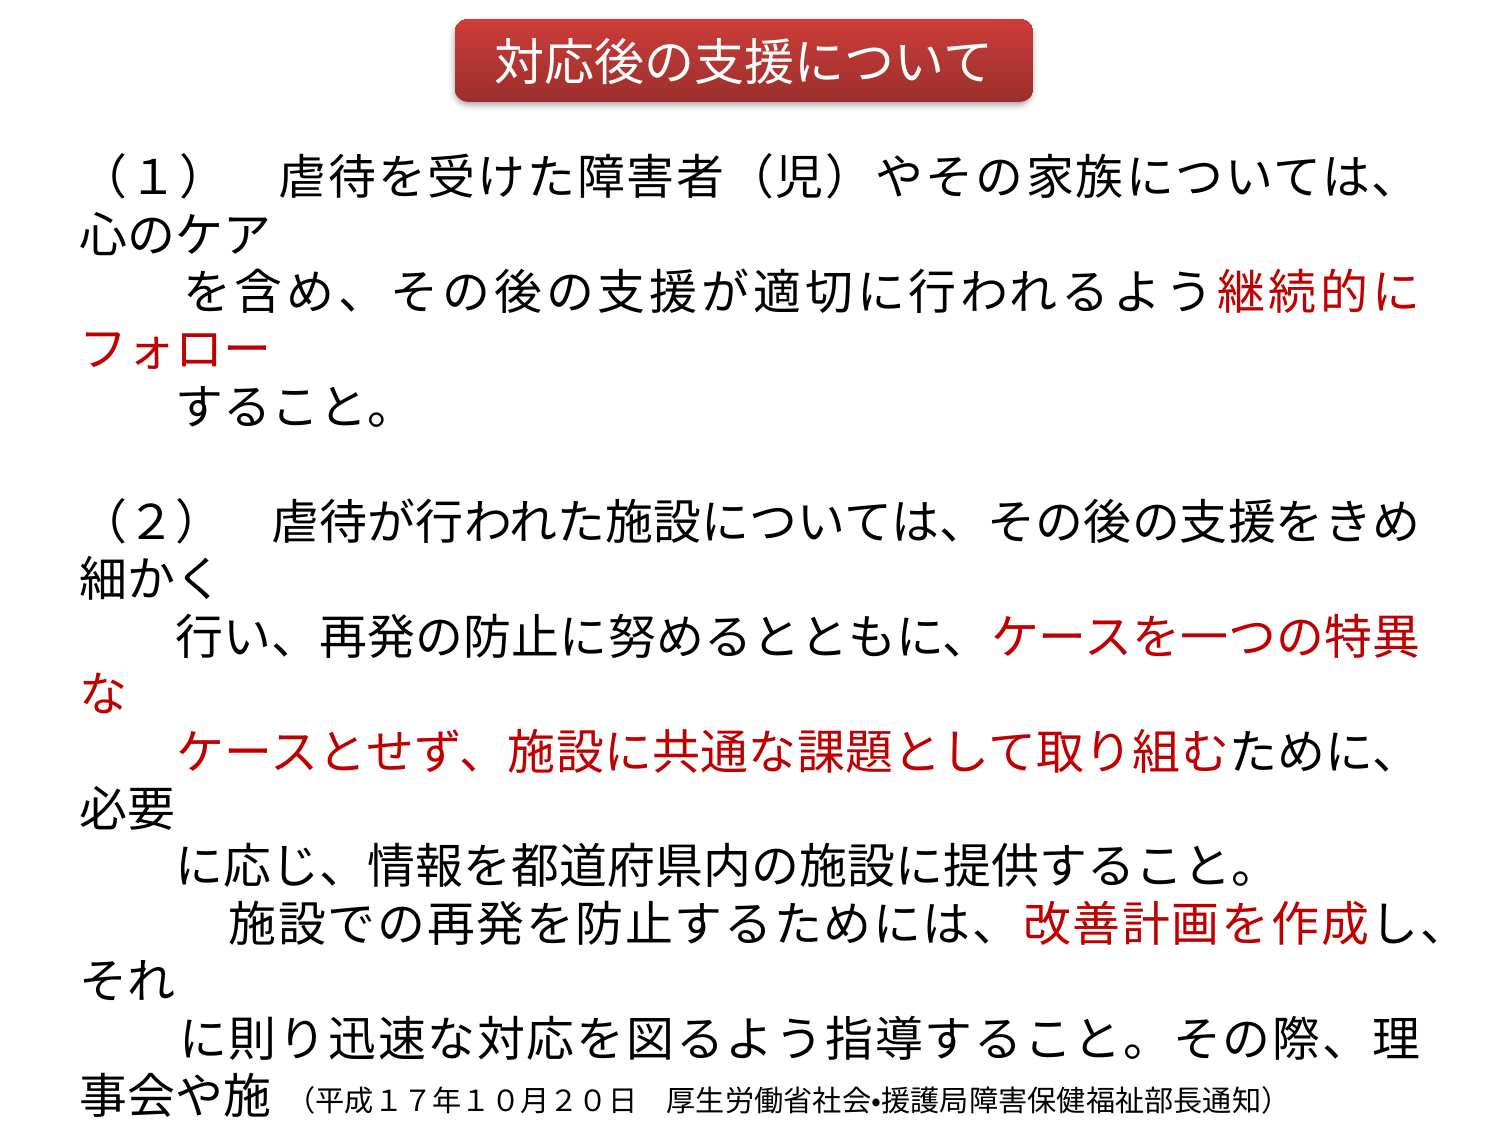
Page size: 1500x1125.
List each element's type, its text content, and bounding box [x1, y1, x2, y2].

text_box （平成１７年１０月２０日 厚生労働省社会・援護局障害保健福祉部長通知） [271, 1074, 1306, 1125]
text_box （１） 虐待を受けた障害者（児）やその家族については、心のケア を含め、その後の支援が適切に行われるよう継続的にフォロー すること。 （２） 虐待が行われた施設については、その後の支援をきめ細かく 行い、再発の防止に努めるとともに、ケースを一つの特異な ケースとせず、施設に共通な課題として取り組むために、必要 に応じ、情報を都道府県内の施設に提供すること。 施設での再発を防止するためには、改善計画を作成し、それ に則り迅速な対応を図るよう指導すること。その際、理事会や施 設長など管理者が大きな役割を果たすことから、適切な理事会 組織や管理体制が構築できるよう指導すること。 （３） 虐待防止は、県内全体の課題と受け止め、再発防止のため のシステム構築や虐待対応マニュアルの作成等を各施設に指 導すること。 [64, 19, 1436, 1125]
